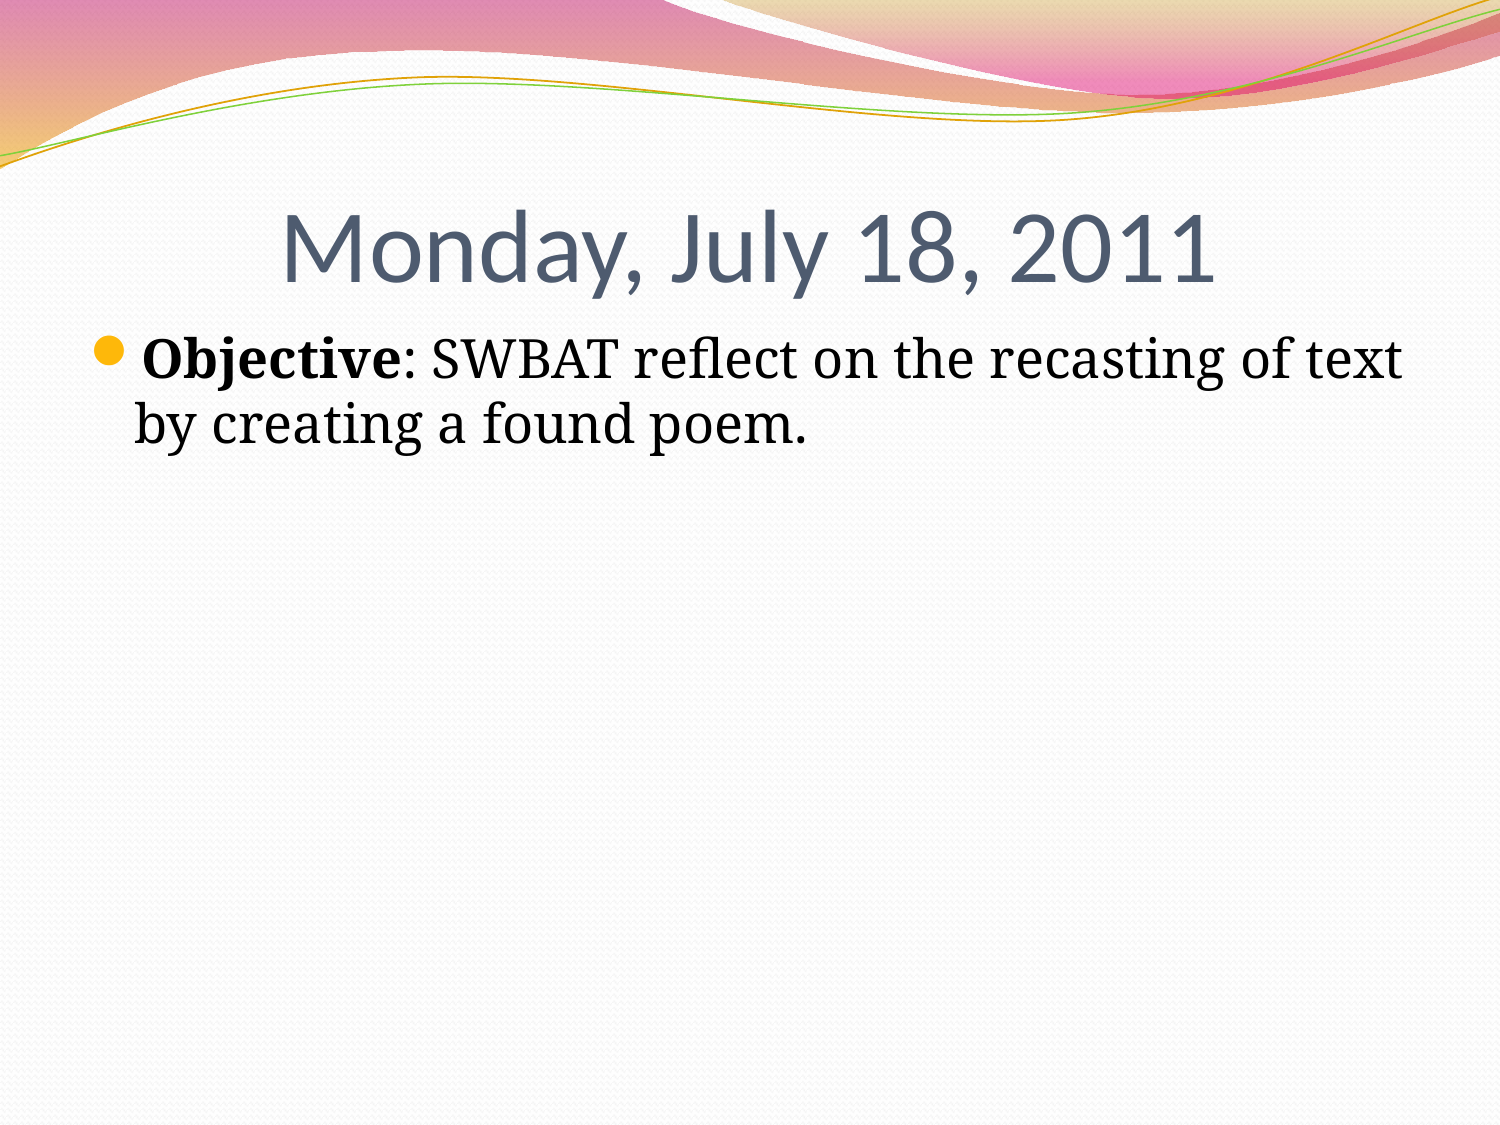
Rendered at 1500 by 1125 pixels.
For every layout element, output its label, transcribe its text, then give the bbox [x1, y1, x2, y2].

title Monday, July 18, 2011 [75, 115, 1425, 303]
list Objective: SWBAT reflect on the recasting of text by creating a found poem. [75, 317, 1425, 1038]
